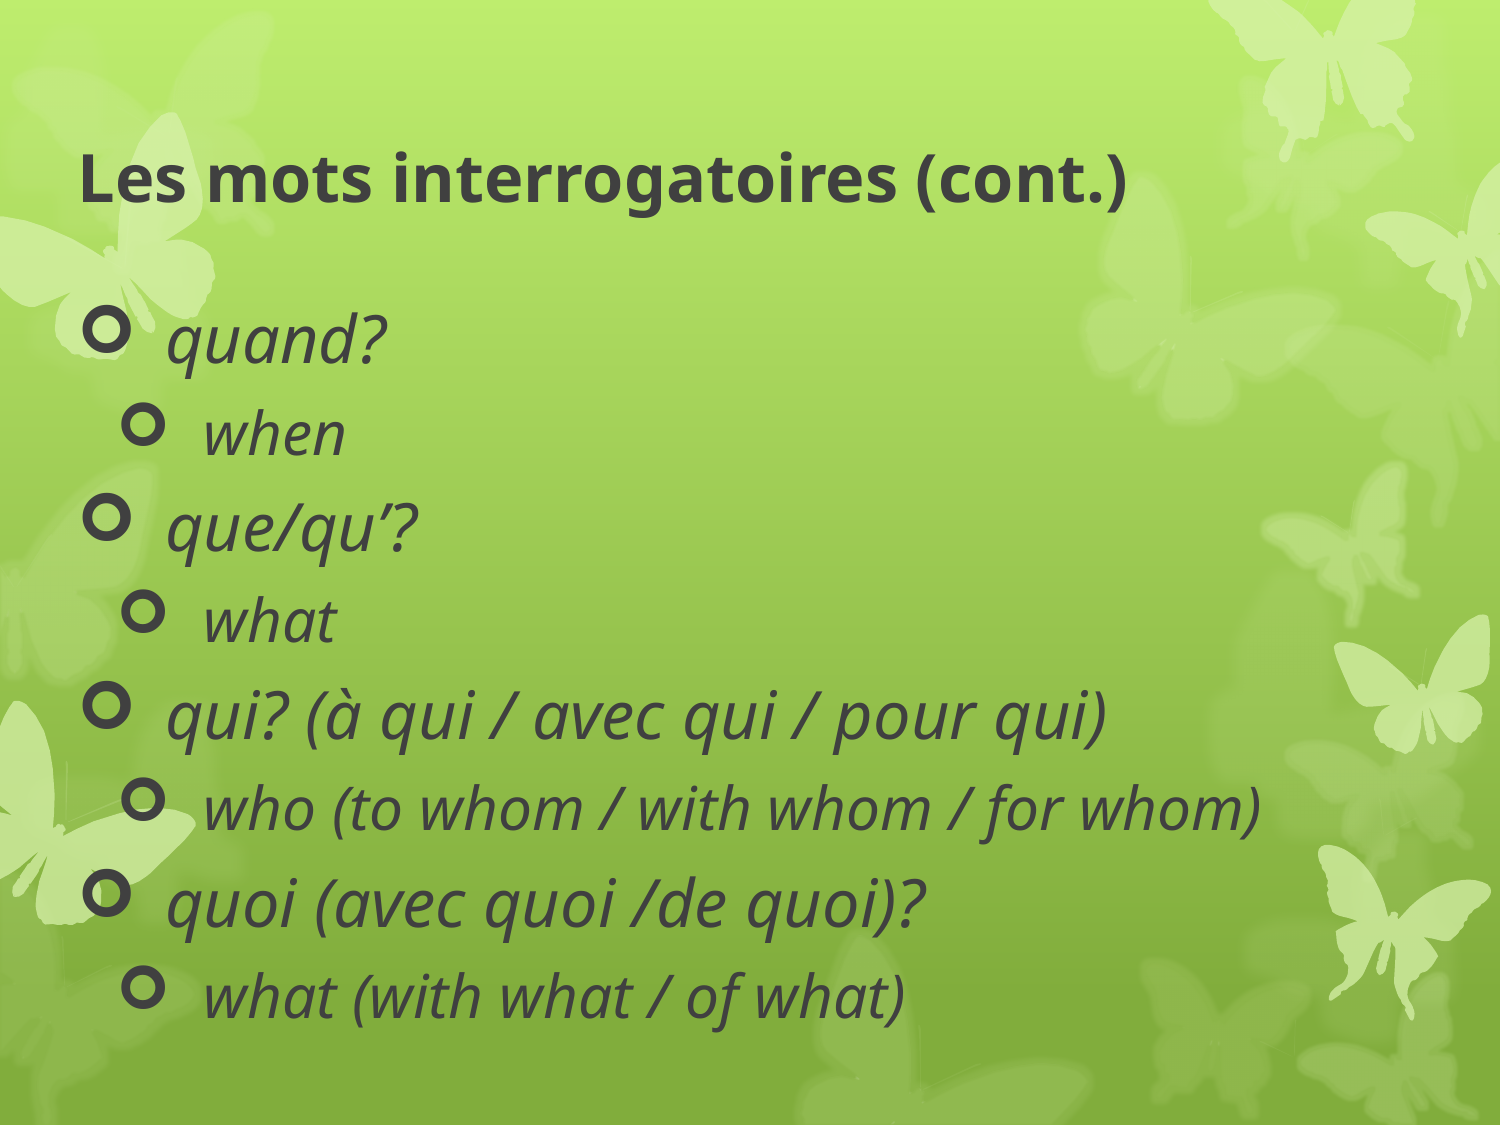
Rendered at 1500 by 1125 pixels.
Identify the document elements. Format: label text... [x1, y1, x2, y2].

list quand? when que/qu’? what qui? (à qui / avec qui / pour qui) who (to whom / with whom / for whom) quoi (avec quoi /de quoi)? what (with what / of what) [0, 237, 1439, 1101]
title Les mots interrogatoires (cont.) [62, 99, 1401, 237]
